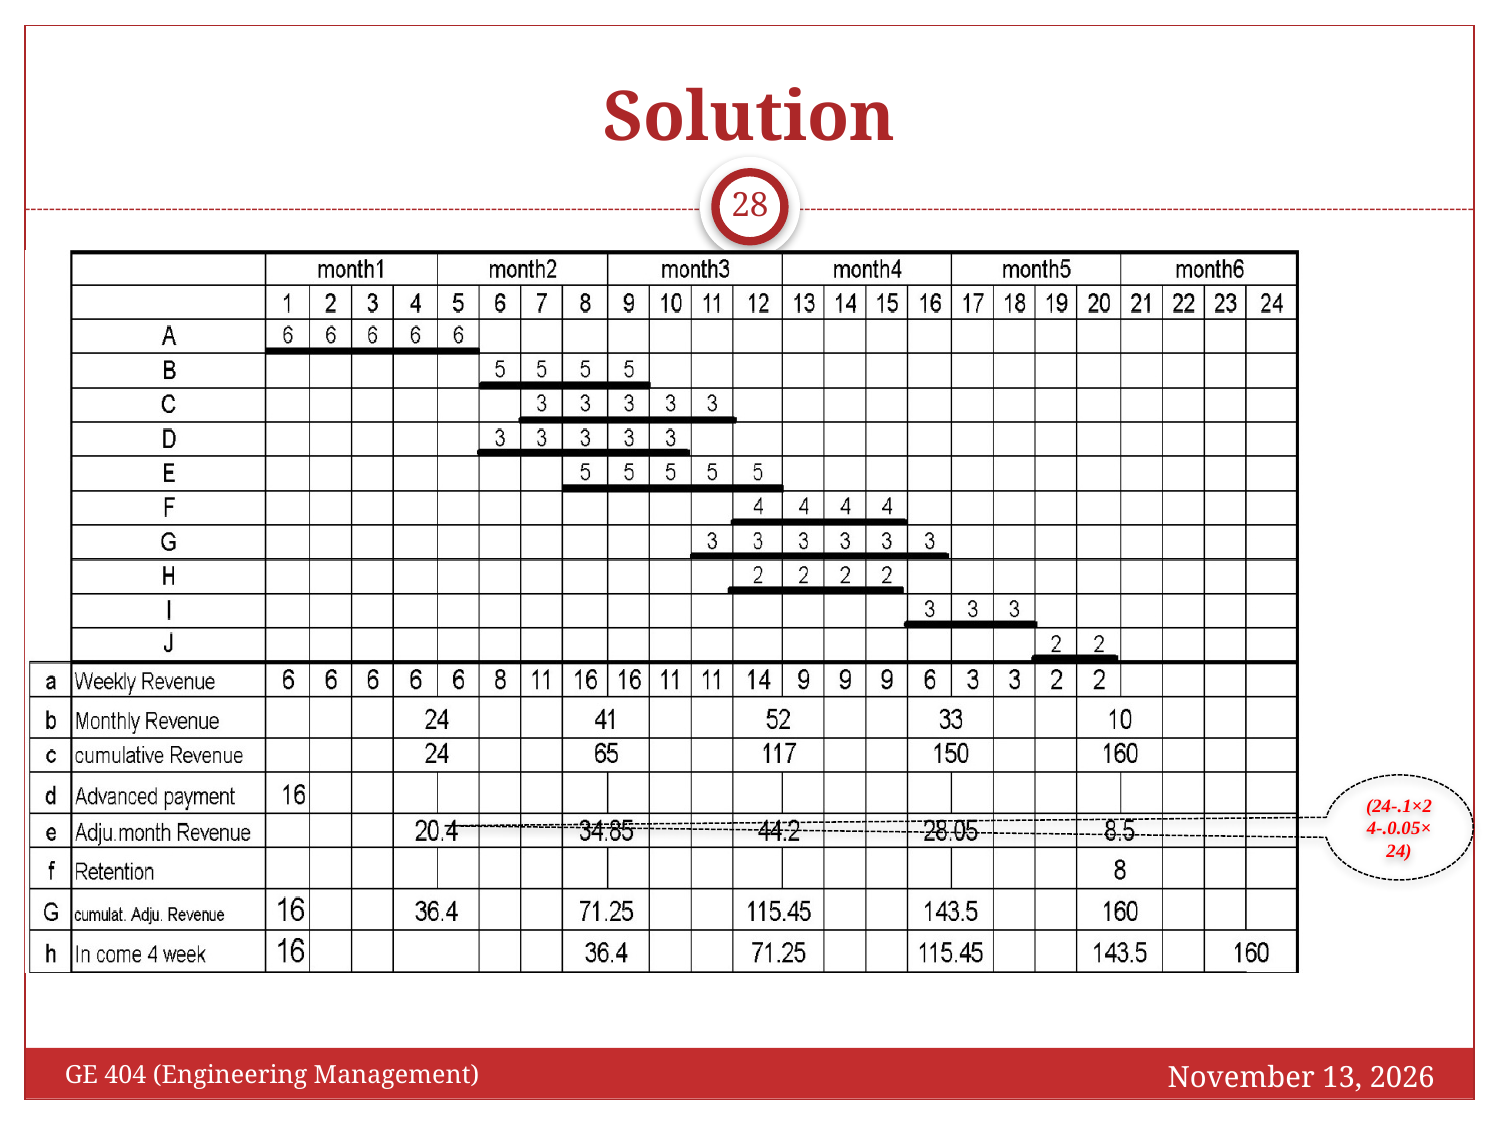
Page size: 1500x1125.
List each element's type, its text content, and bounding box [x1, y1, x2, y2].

title Solution [49, 37, 1450, 162]
slide_number 28 [712, 169, 788, 243]
picture [24, 250, 1305, 973]
footer GE 404 (Engineering Management) [50, 1051, 638, 1112]
text_box (24-.1×24-.0.05× 24) [1311, 774, 1475, 881]
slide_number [950, 1050, 1450, 1111]
